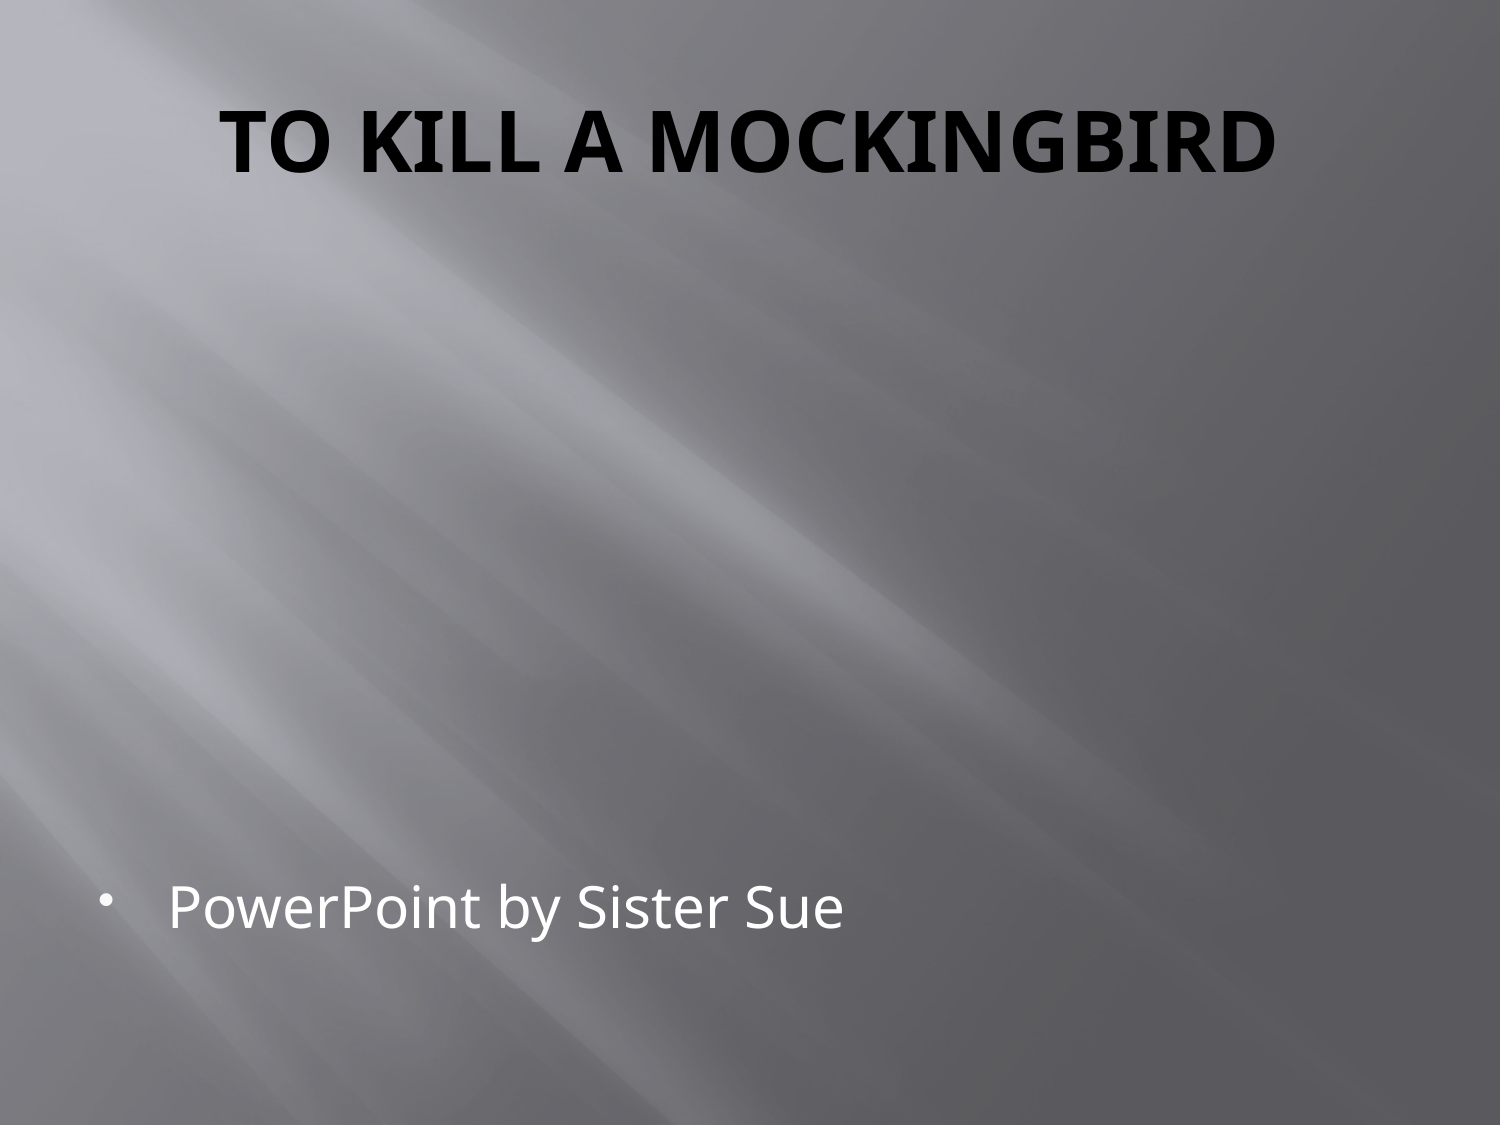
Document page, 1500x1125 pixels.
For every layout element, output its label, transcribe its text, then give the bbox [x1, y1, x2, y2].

title TO KILL A MOCKINGBIRD [75, 45, 1425, 233]
list PowerPoint by Sister Sue [62, 862, 1413, 1125]
